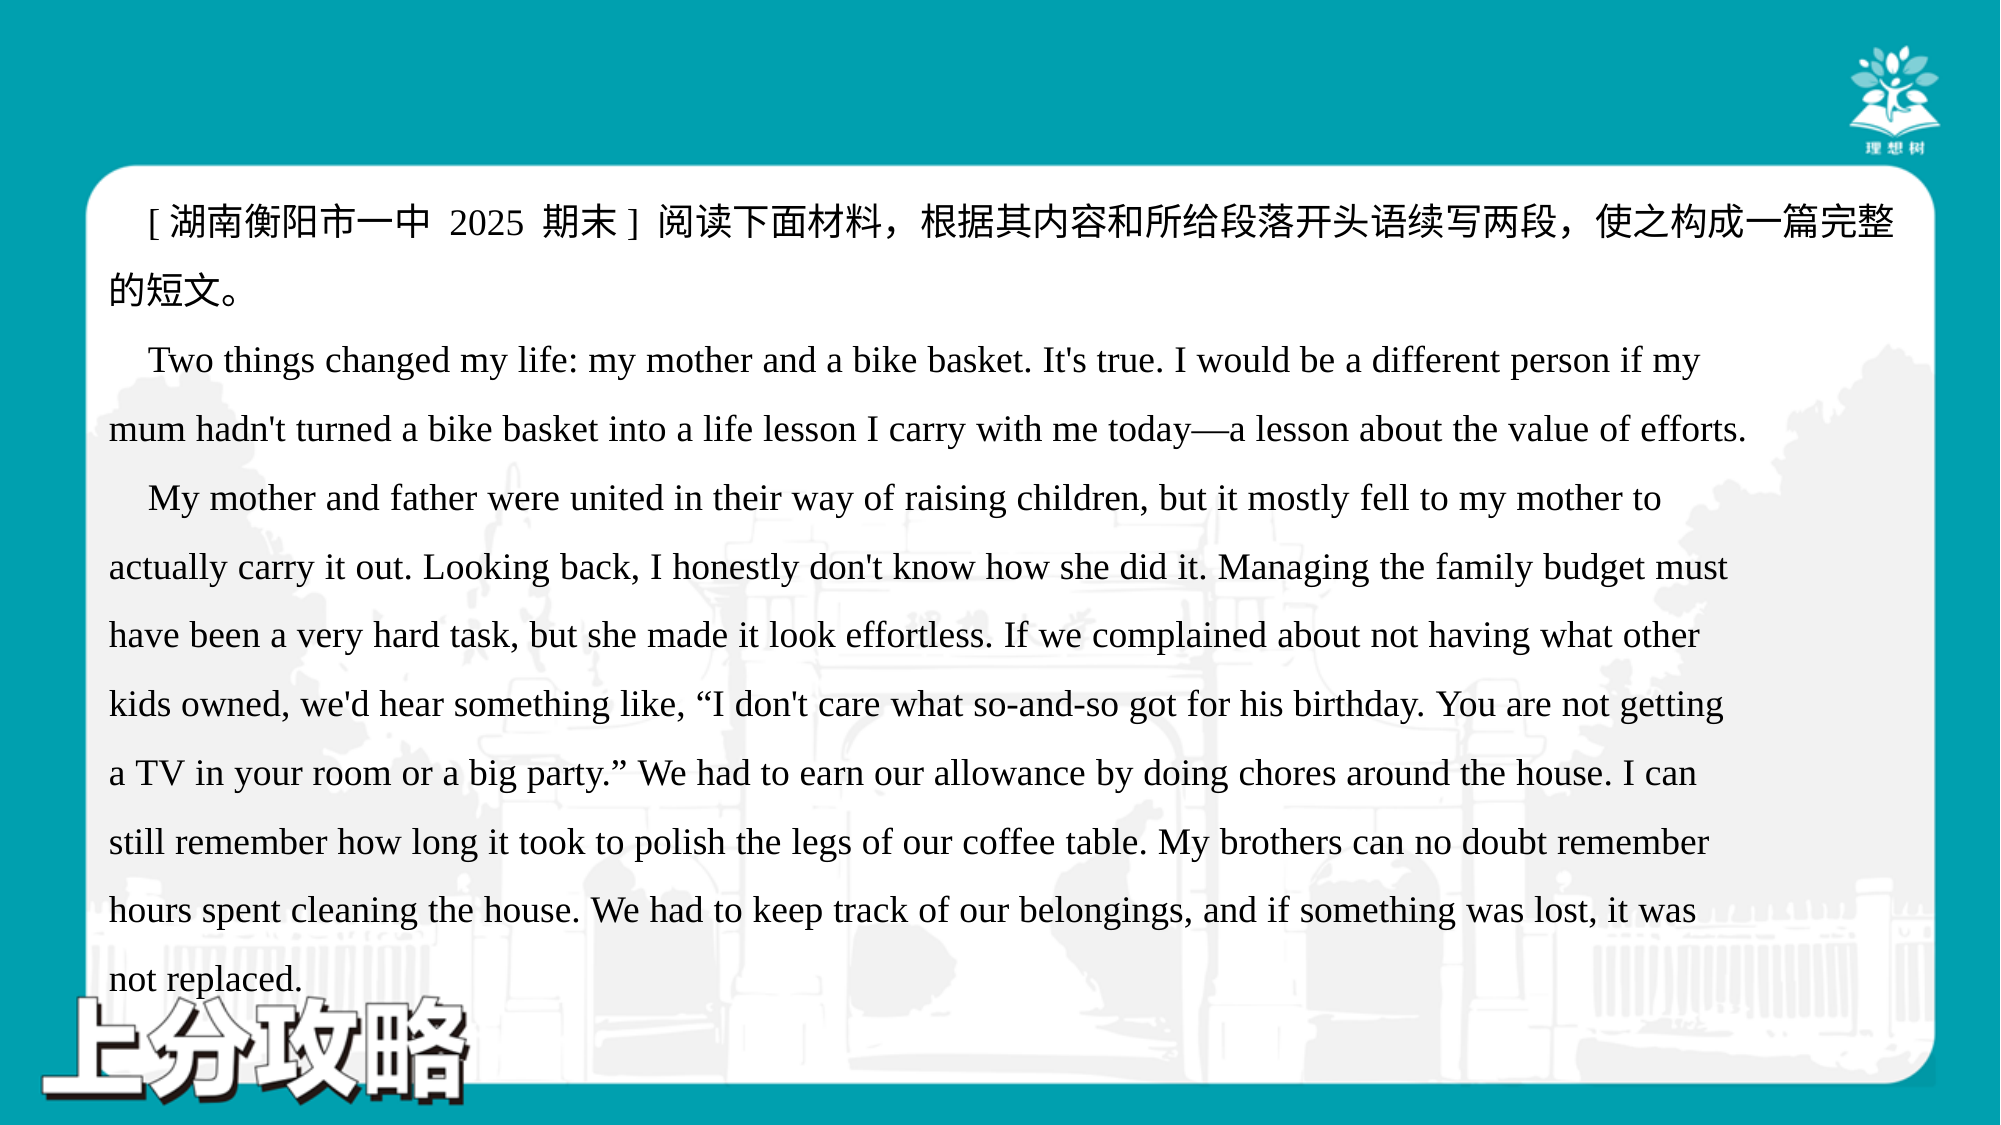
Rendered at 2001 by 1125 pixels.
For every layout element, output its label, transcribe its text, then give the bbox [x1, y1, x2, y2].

picture [0, 0, 2000, 1125]
text_box [湖南衡阳市一中 2025 期末] 阅读下面材料，根据其内容和所给段落开头语续写两段，使之构成一篇完整 的短文。 Two things changed my life: my mother and a bike basket. It's true. I would be a different person if my mum hadn't turned a bike basket into a life lesson I carry with me today—a lesson about the value of efforts. My mother and father were united in their way of raising children, but it mostly fell to my mother to actually carry it out. Looking back, I honestly don't know how she did it. Managing the family budget must have been a very hard task, but she made it look effortless. If we complained about not having what other kids owned, we'd hear something like, “I don't care what so-and-so got for his birthday. You are not getting a TV in your room or a big party.” We had to earn our allowance by doing chores around the house. I can still remember how long it took to polish the legs of our coffee table. My brothers can no doubt remember hours spent cleaning the house. We had to keep track of our belongings, and if something was lost, it was not replaced.#1.2 [108, 174, 1905, 989]
